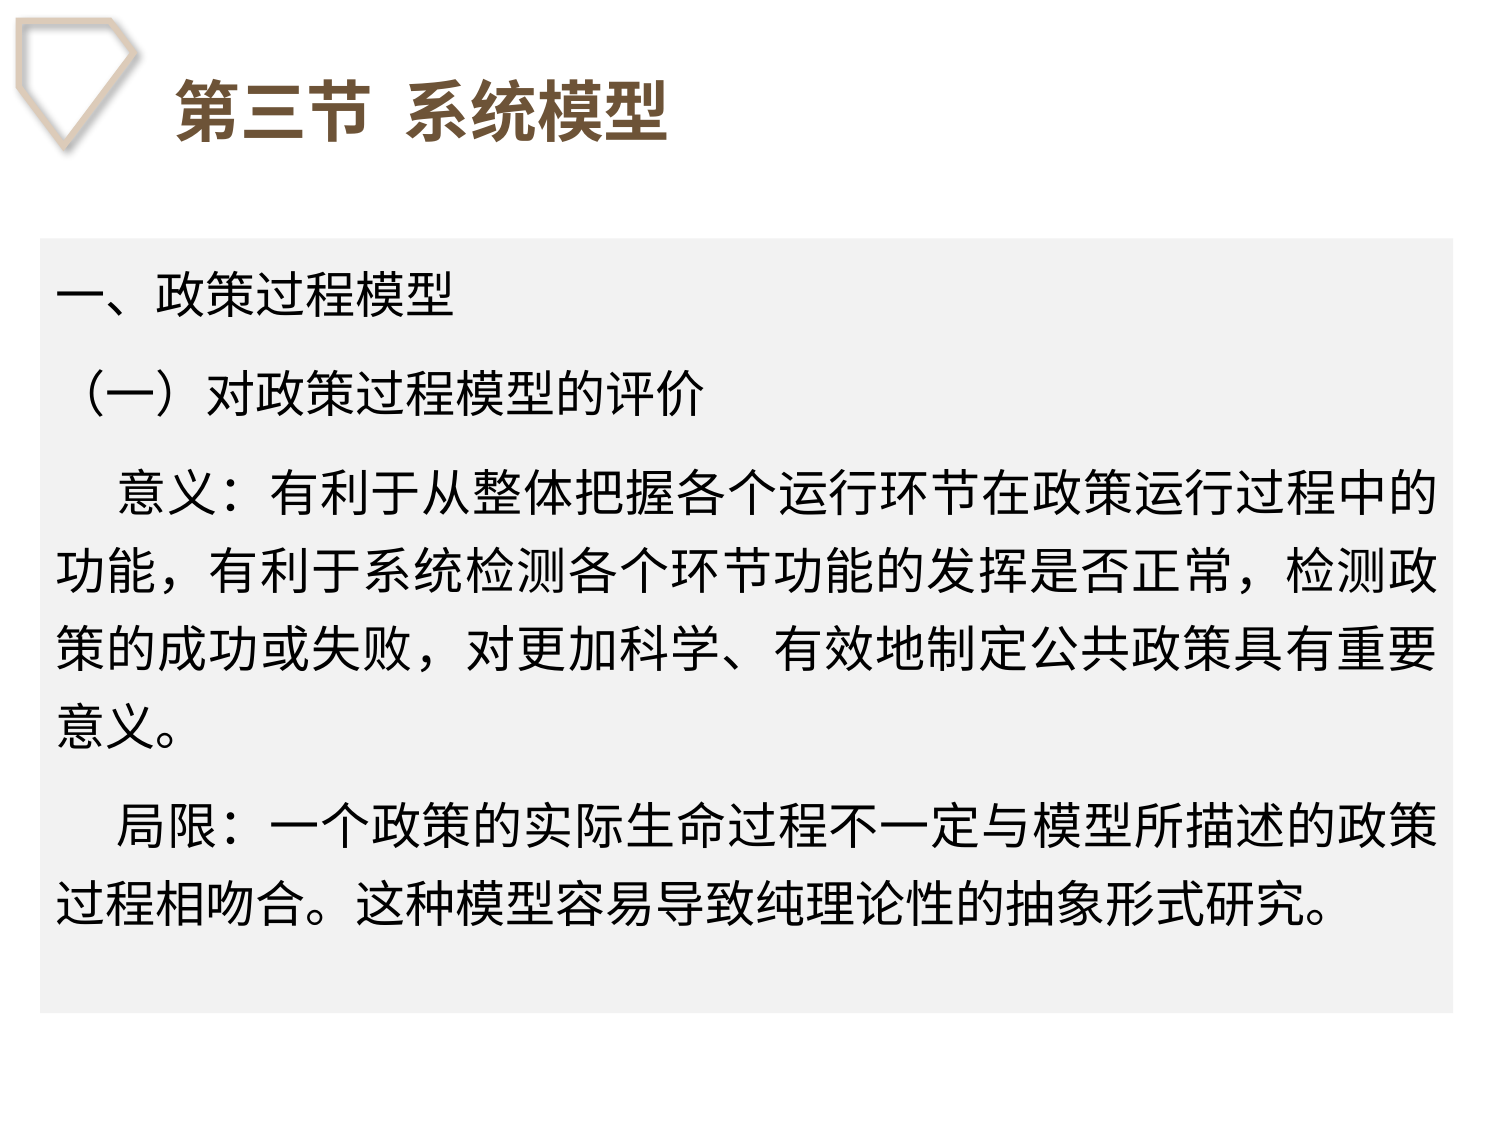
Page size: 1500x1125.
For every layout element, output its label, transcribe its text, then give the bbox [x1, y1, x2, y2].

list 一、政策过程模型 （一）对政策过程模型的评价 意义：有利于从整体把握各个运行环节在政策运行过程中的功能，有利于系统检测各个环节功能的发挥是否正常，检测政策的成功或失败，对更加科学、有效地制定公共政策具有重要意义。 局限：一个政策的实际生命过程不一定与模型所描述的政策过程相吻合。这种模型容易导致纯理论性的抽象形式研究。 [40, 238, 1454, 1014]
title 第三节 系统模型 [158, 0, 1456, 159]
